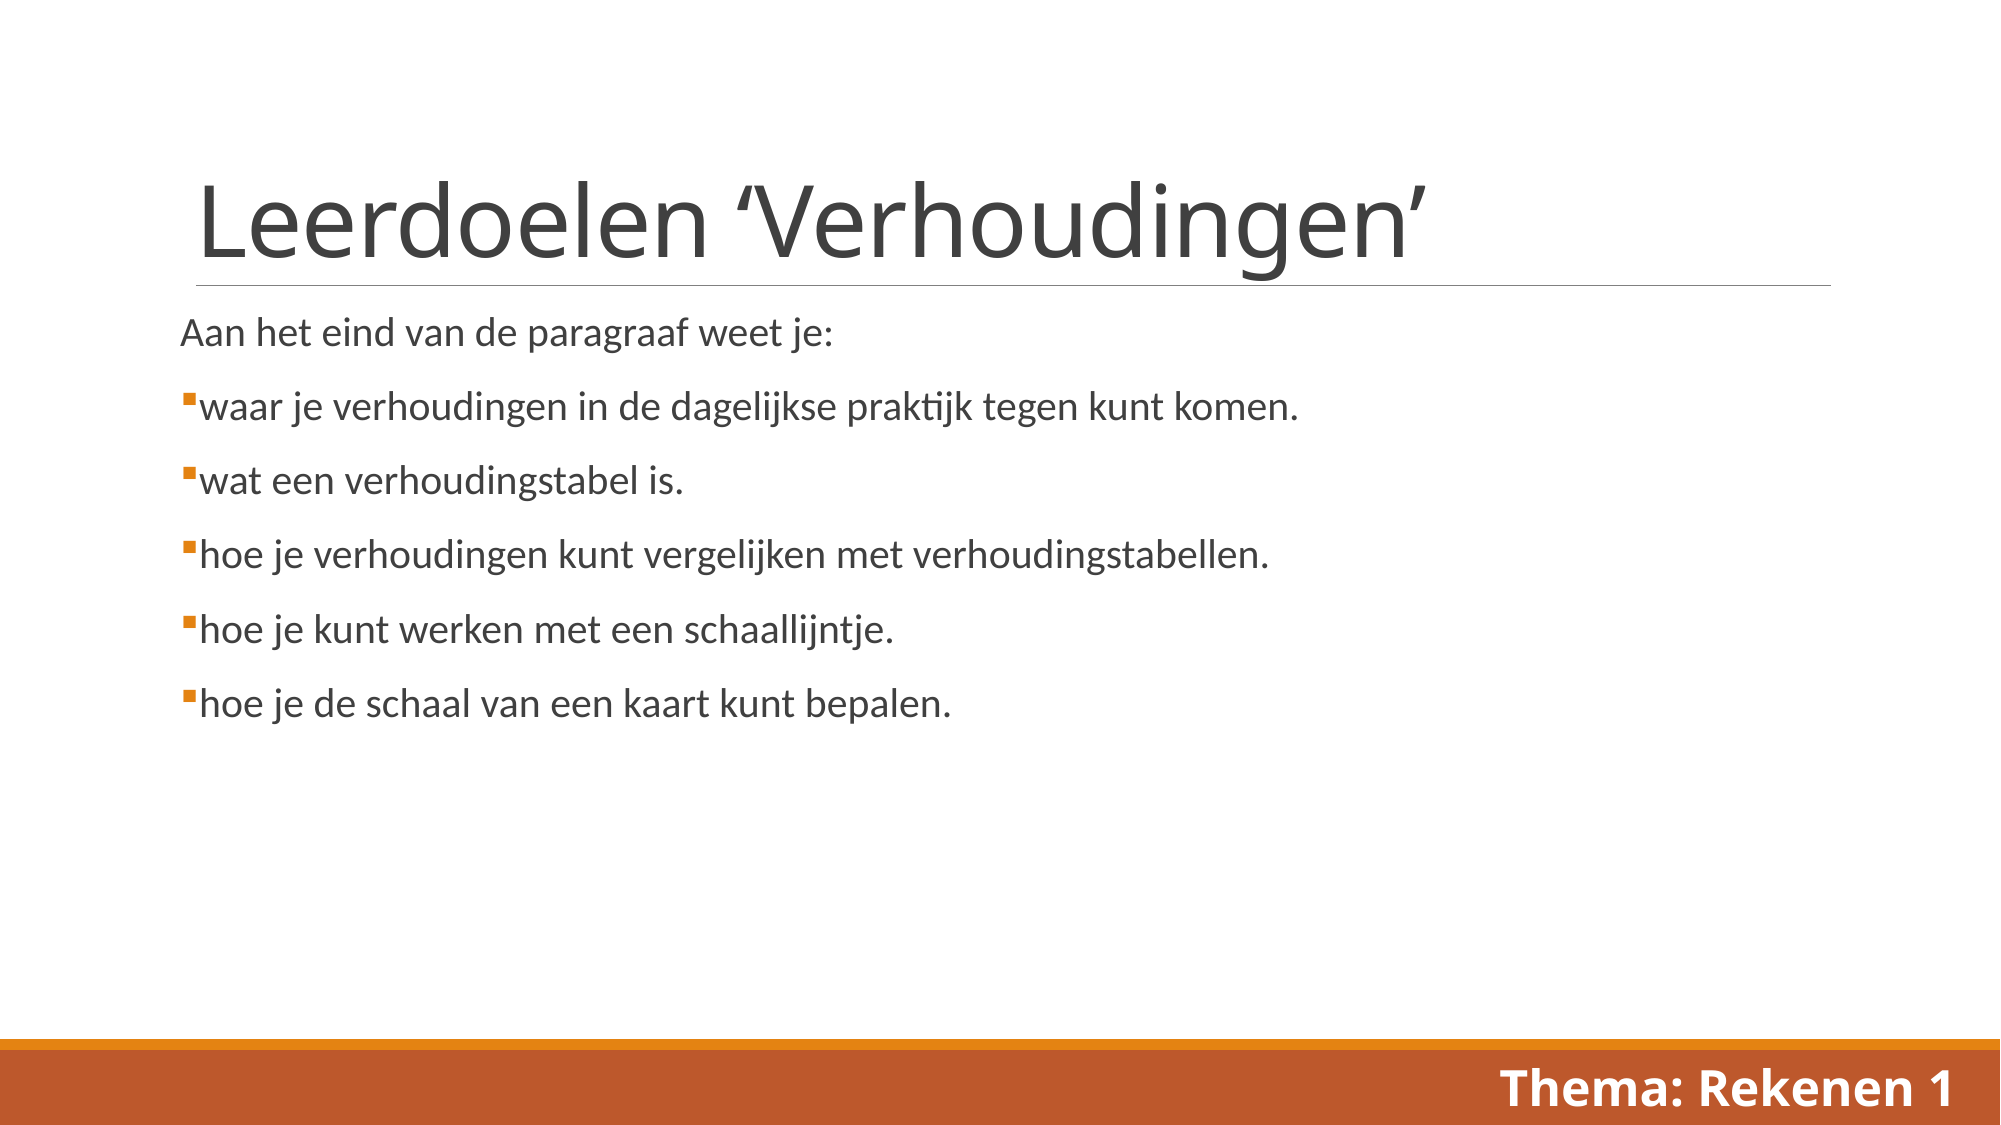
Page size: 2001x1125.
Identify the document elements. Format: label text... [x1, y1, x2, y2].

title Leerdoelen ‘Verhoudingen’ [180, 47, 1830, 285]
list Aan het eind van de paragraaf weet je: waar je verhoudingen in de dagelijkse praktijk tegen kunt komen. wat een verhoudingstabel is. hoe je verhoudingen kunt vergelijken met verhoudingstabellen. hoe je kunt werken met een schaallijntje. hoe je de schaal van een kaart kunt bepalen. [180, 302, 1830, 963]
text_box Thema: Rekenen 1 [1470, 1049, 1985, 1124]
